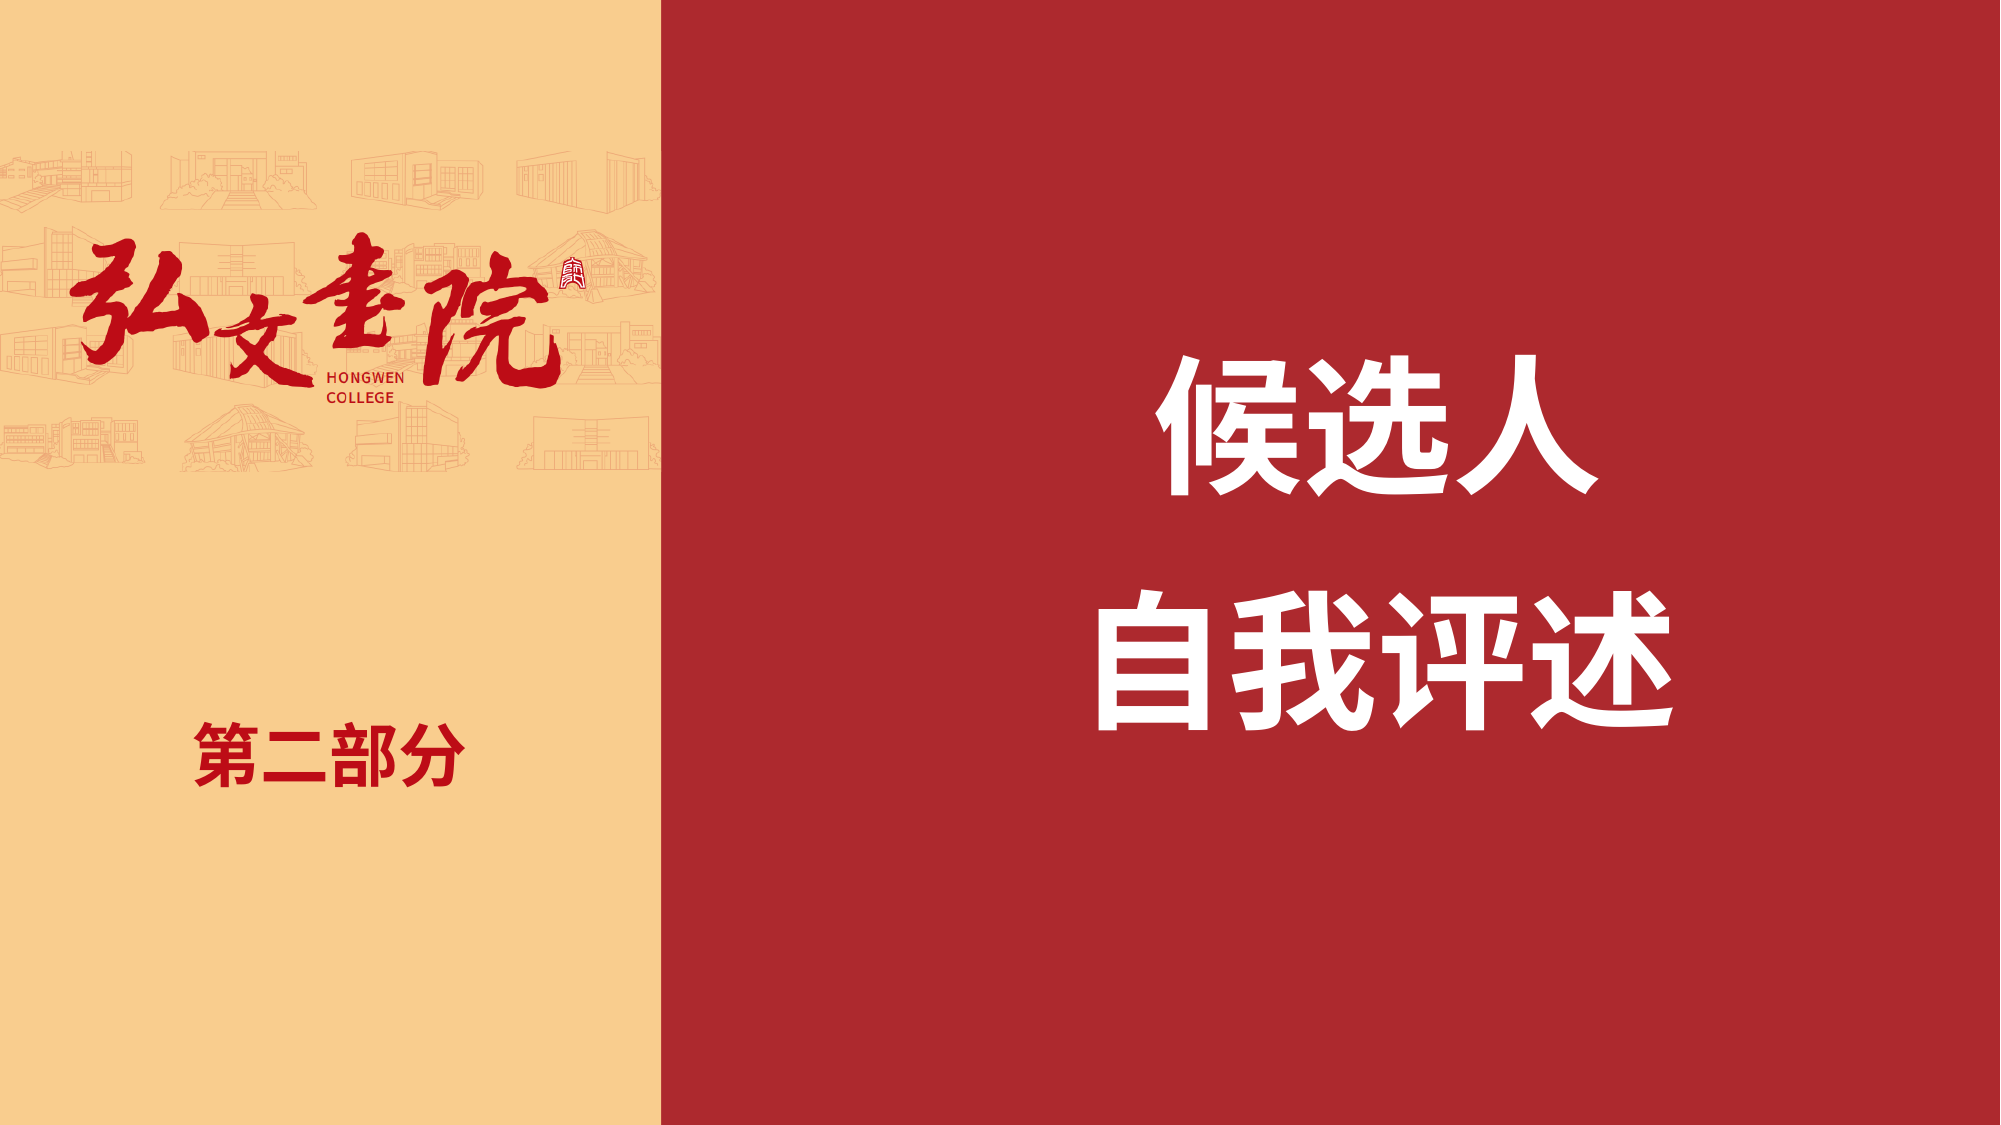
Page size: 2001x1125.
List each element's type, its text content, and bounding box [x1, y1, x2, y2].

list 第二部分 [94, 663, 525, 805]
picture [0, 151, 662, 472]
text_box 候选人 自我评述 [832, 271, 1847, 891]
